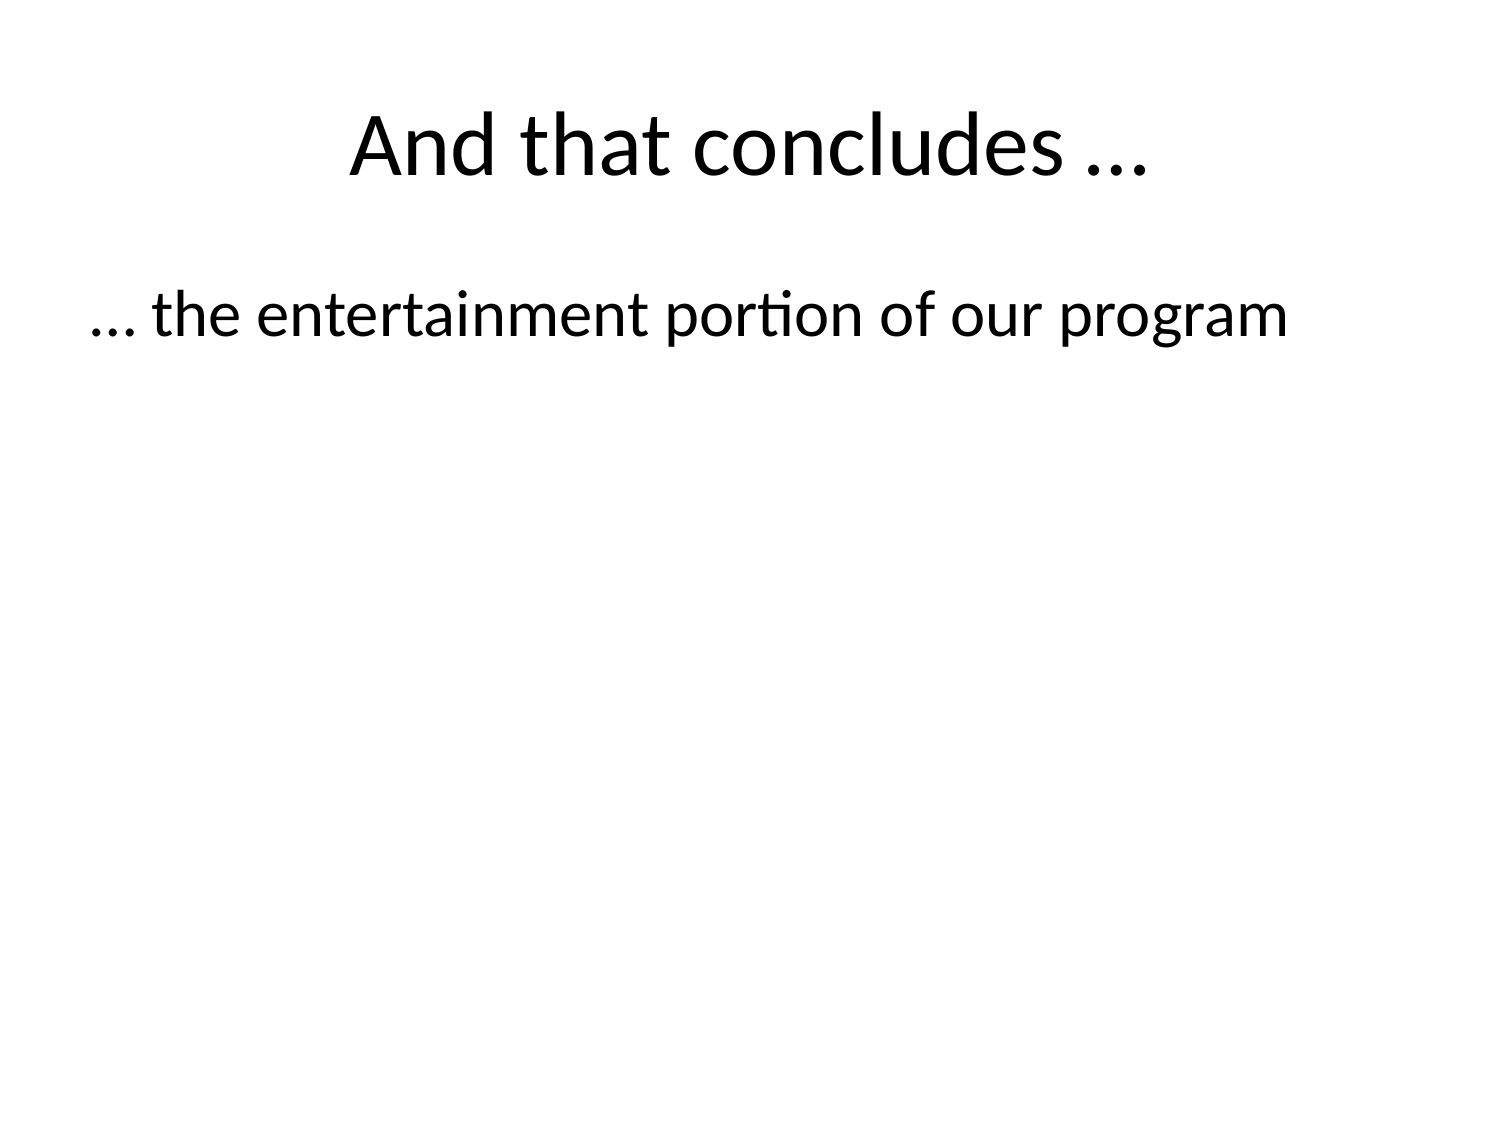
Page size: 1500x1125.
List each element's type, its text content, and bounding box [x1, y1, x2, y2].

list … the entertainment portion of our program [75, 262, 1425, 1005]
title And that concludes … [75, 45, 1425, 233]
